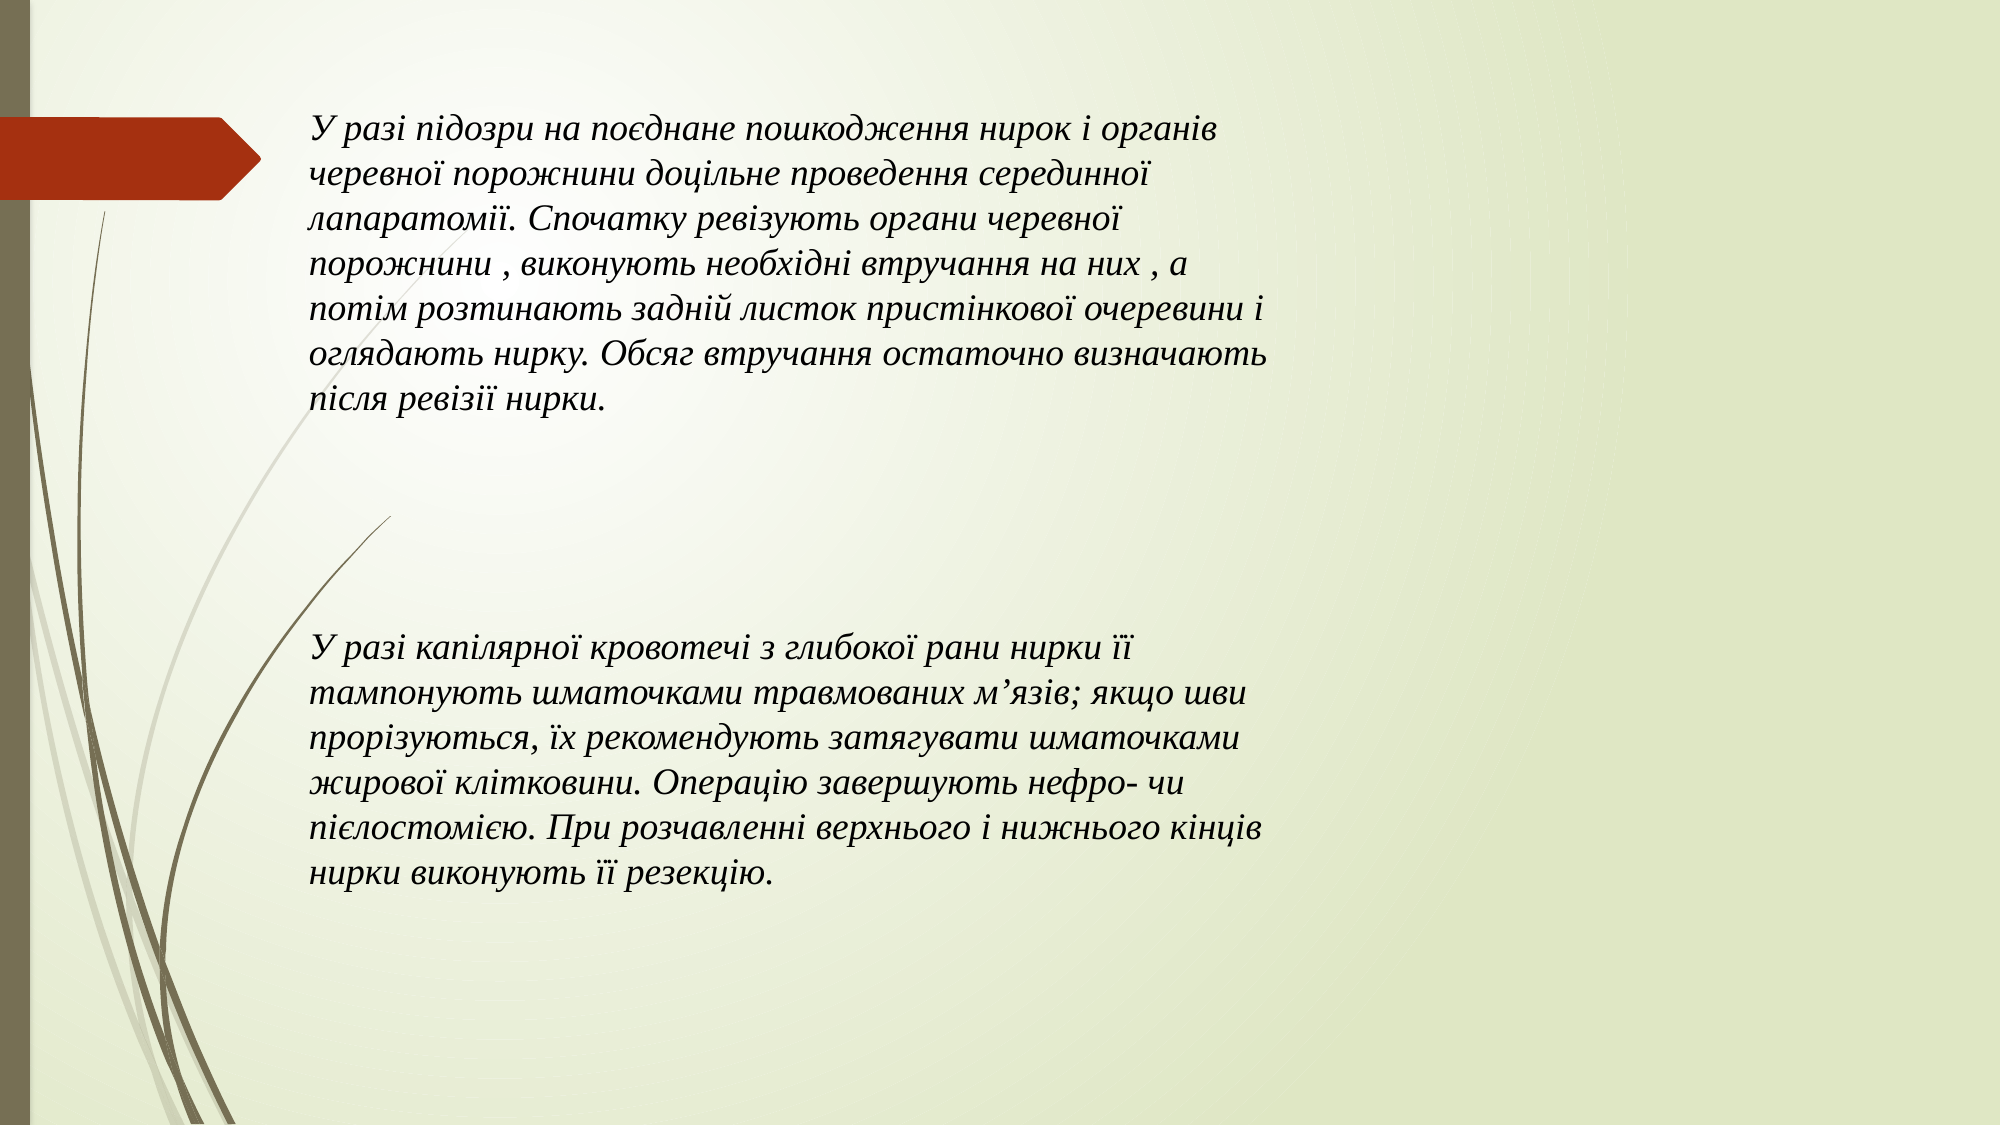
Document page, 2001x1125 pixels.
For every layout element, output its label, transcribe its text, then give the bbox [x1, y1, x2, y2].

text_box У разі підозри на поєднане пошкодження нирок і органів черевної порожнини доцільне проведення серединної лапаратомії. Спочатку ревізують органи черевної порожнини , виконують необхідні втручання на них , а потім розтинають задній листок пристінкової очеревини і оглядають нирку. Обсяг втручання остаточно визначають після ревізії нирки. [294, 95, 1295, 426]
text_box У разі капілярної кровотечі з глибокої рани нирки її тампонують шматочками травмованих м’язів; якщо шви прорізуються, їх рекомендують затягувати шматочками жирової клітковини. Операцію завершують нефро- чи пієлостомією. При розчавленні верхнього і нижнього кінців нирки виконують її резекцію. [294, 479, 1295, 900]
